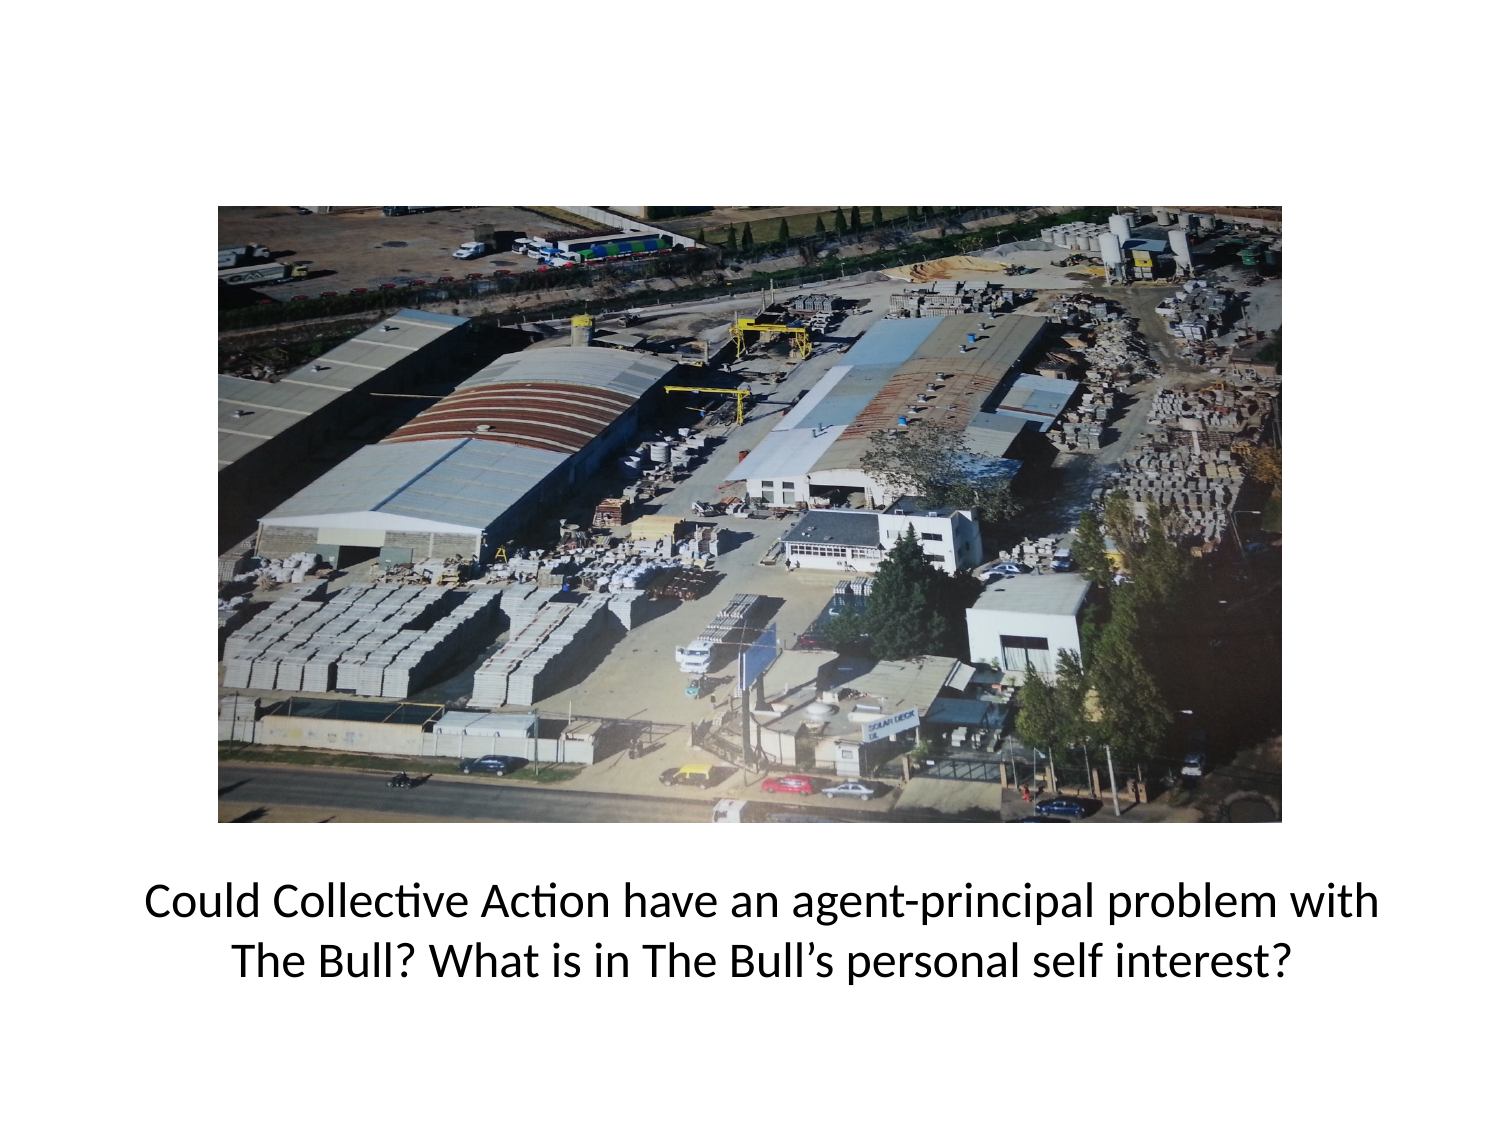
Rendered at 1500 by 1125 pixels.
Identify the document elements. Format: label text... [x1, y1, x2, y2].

picture [218, 206, 1282, 823]
text_box Could Collective Action have an agent-principal problem with The Bull? What is in The Bull’s personal self interest? [87, 834, 1438, 1022]
